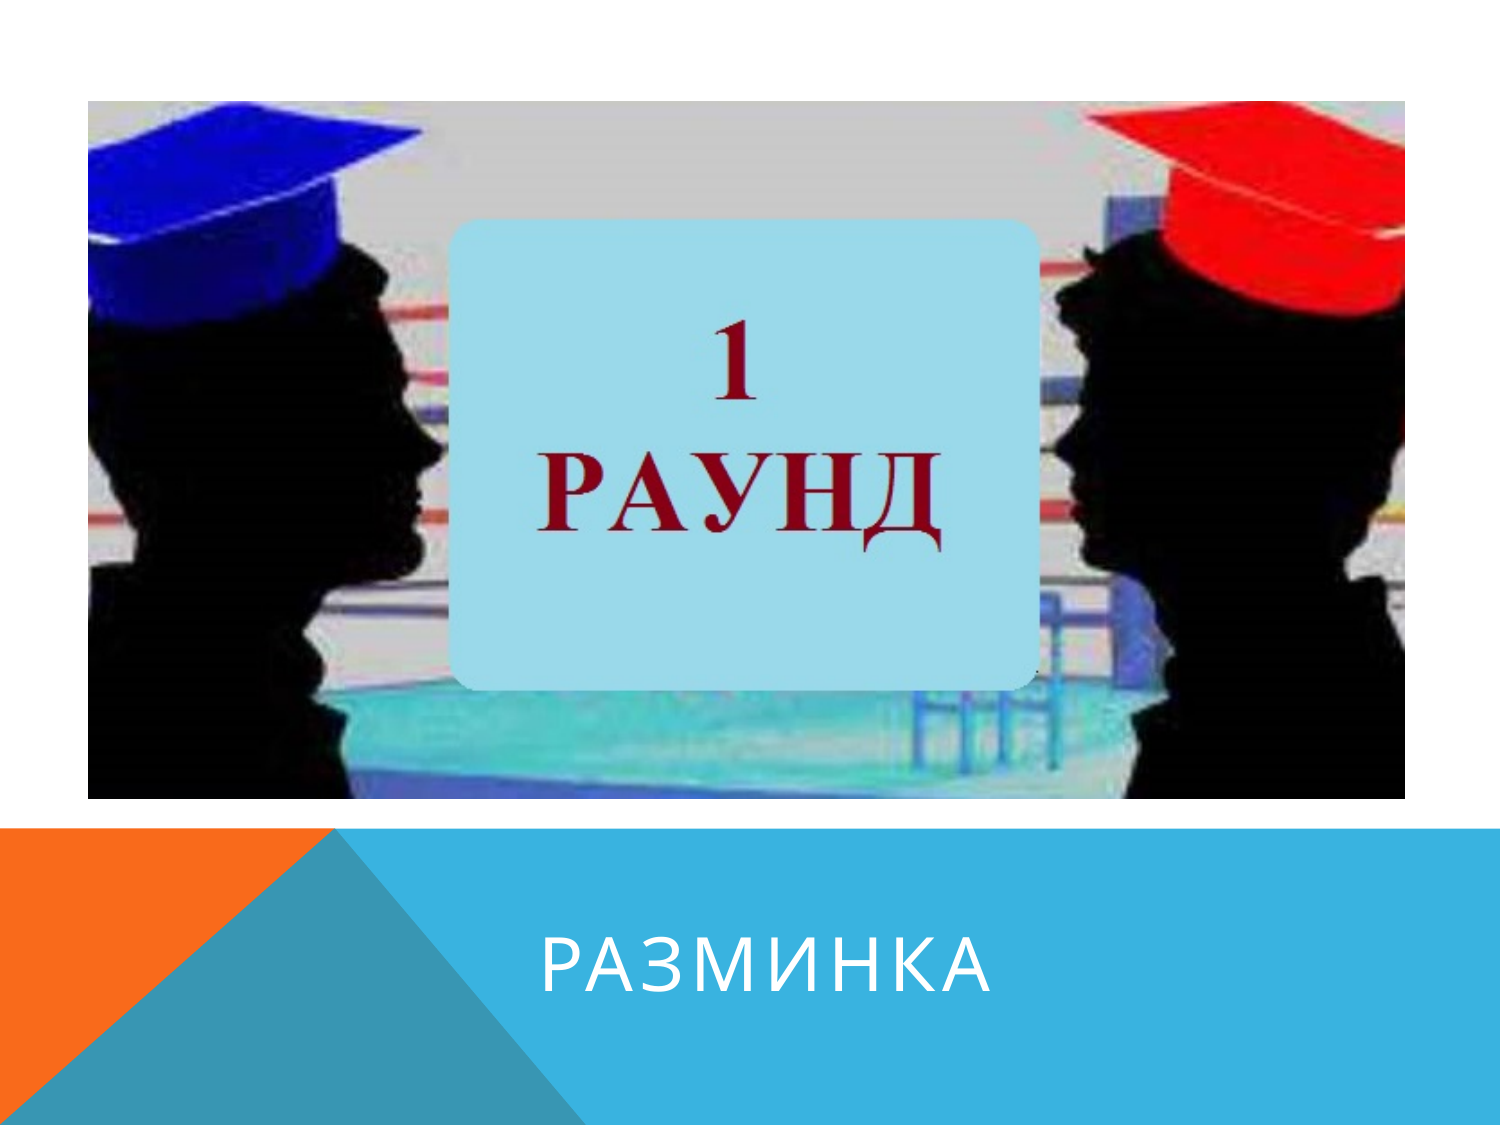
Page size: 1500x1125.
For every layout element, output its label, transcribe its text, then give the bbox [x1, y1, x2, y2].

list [88, 101, 1405, 799]
title разминка [147, 916, 1382, 1007]
